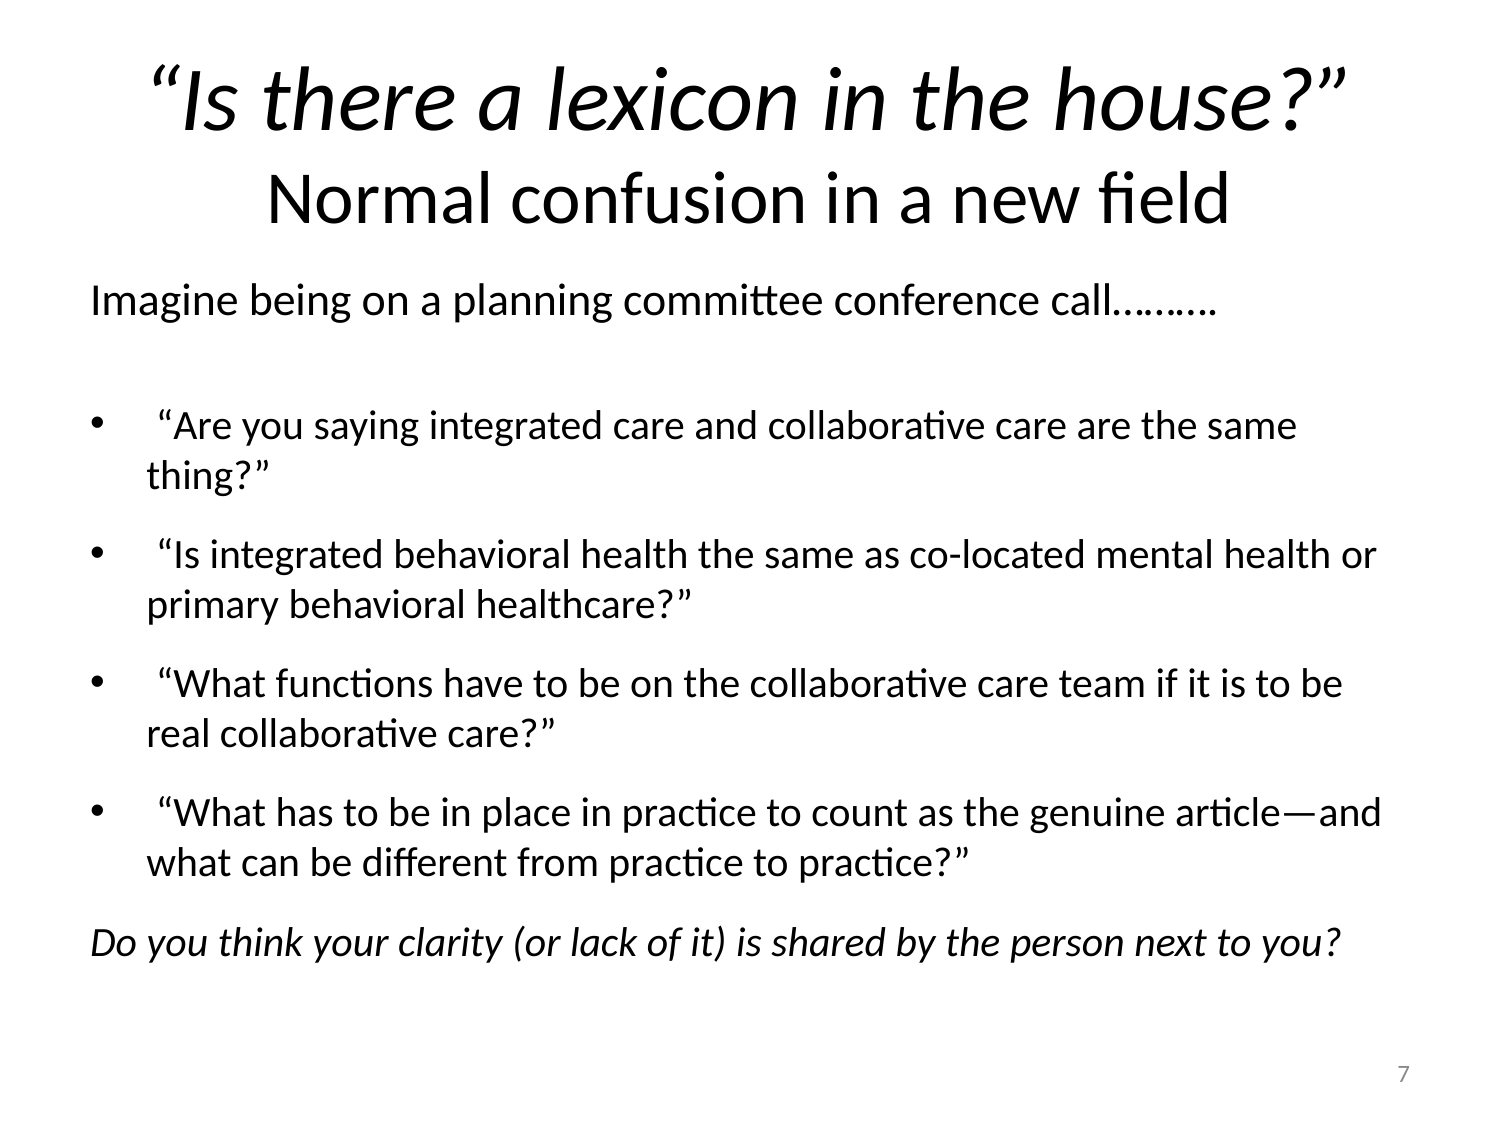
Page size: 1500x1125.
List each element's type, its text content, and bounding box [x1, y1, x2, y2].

list Imagine being on a planning committee conference call………. “Are you saying integrated care and collaborative care are the same thing?” “Is integrated behavioral health the same as co-located mental health or primary behavioral healthcare?” “What functions have to be on the collaborative care team if it is to be real collaborative care?” “What has to be in place in practice to count as the genuine article—and what can be different from practice to practice?” Do you think your clarity (or lack of it) is shared by the person next to you? [74, 262, 1426, 1006]
title “Is there a lexicon in the house?” Normal confusion in a new field [74, 44, 1426, 233]
slide_number 7 [1074, 1042, 1425, 1103]
